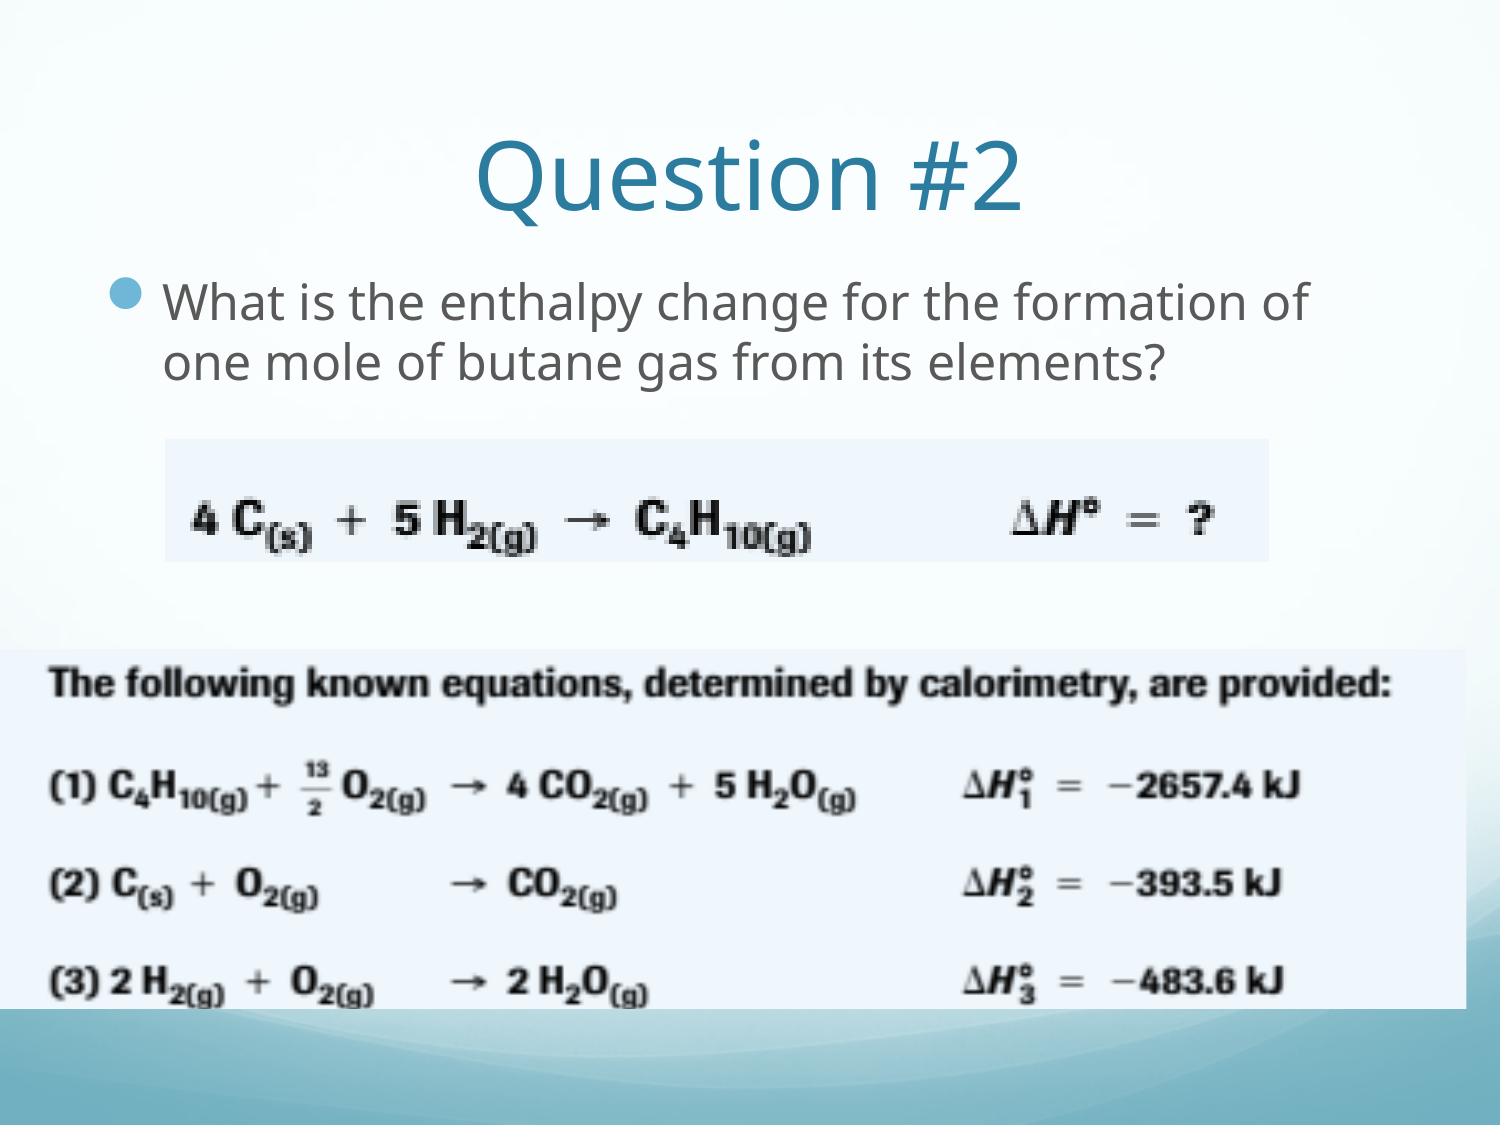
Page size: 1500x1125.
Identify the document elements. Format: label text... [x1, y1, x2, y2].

title Question #2 [90, 17, 1410, 237]
picture [0, 649, 1467, 1010]
list What is the enthalpy change for the formation of one mole of butane gas from its elements? [90, 262, 1410, 646]
picture [164, 438, 1270, 563]
